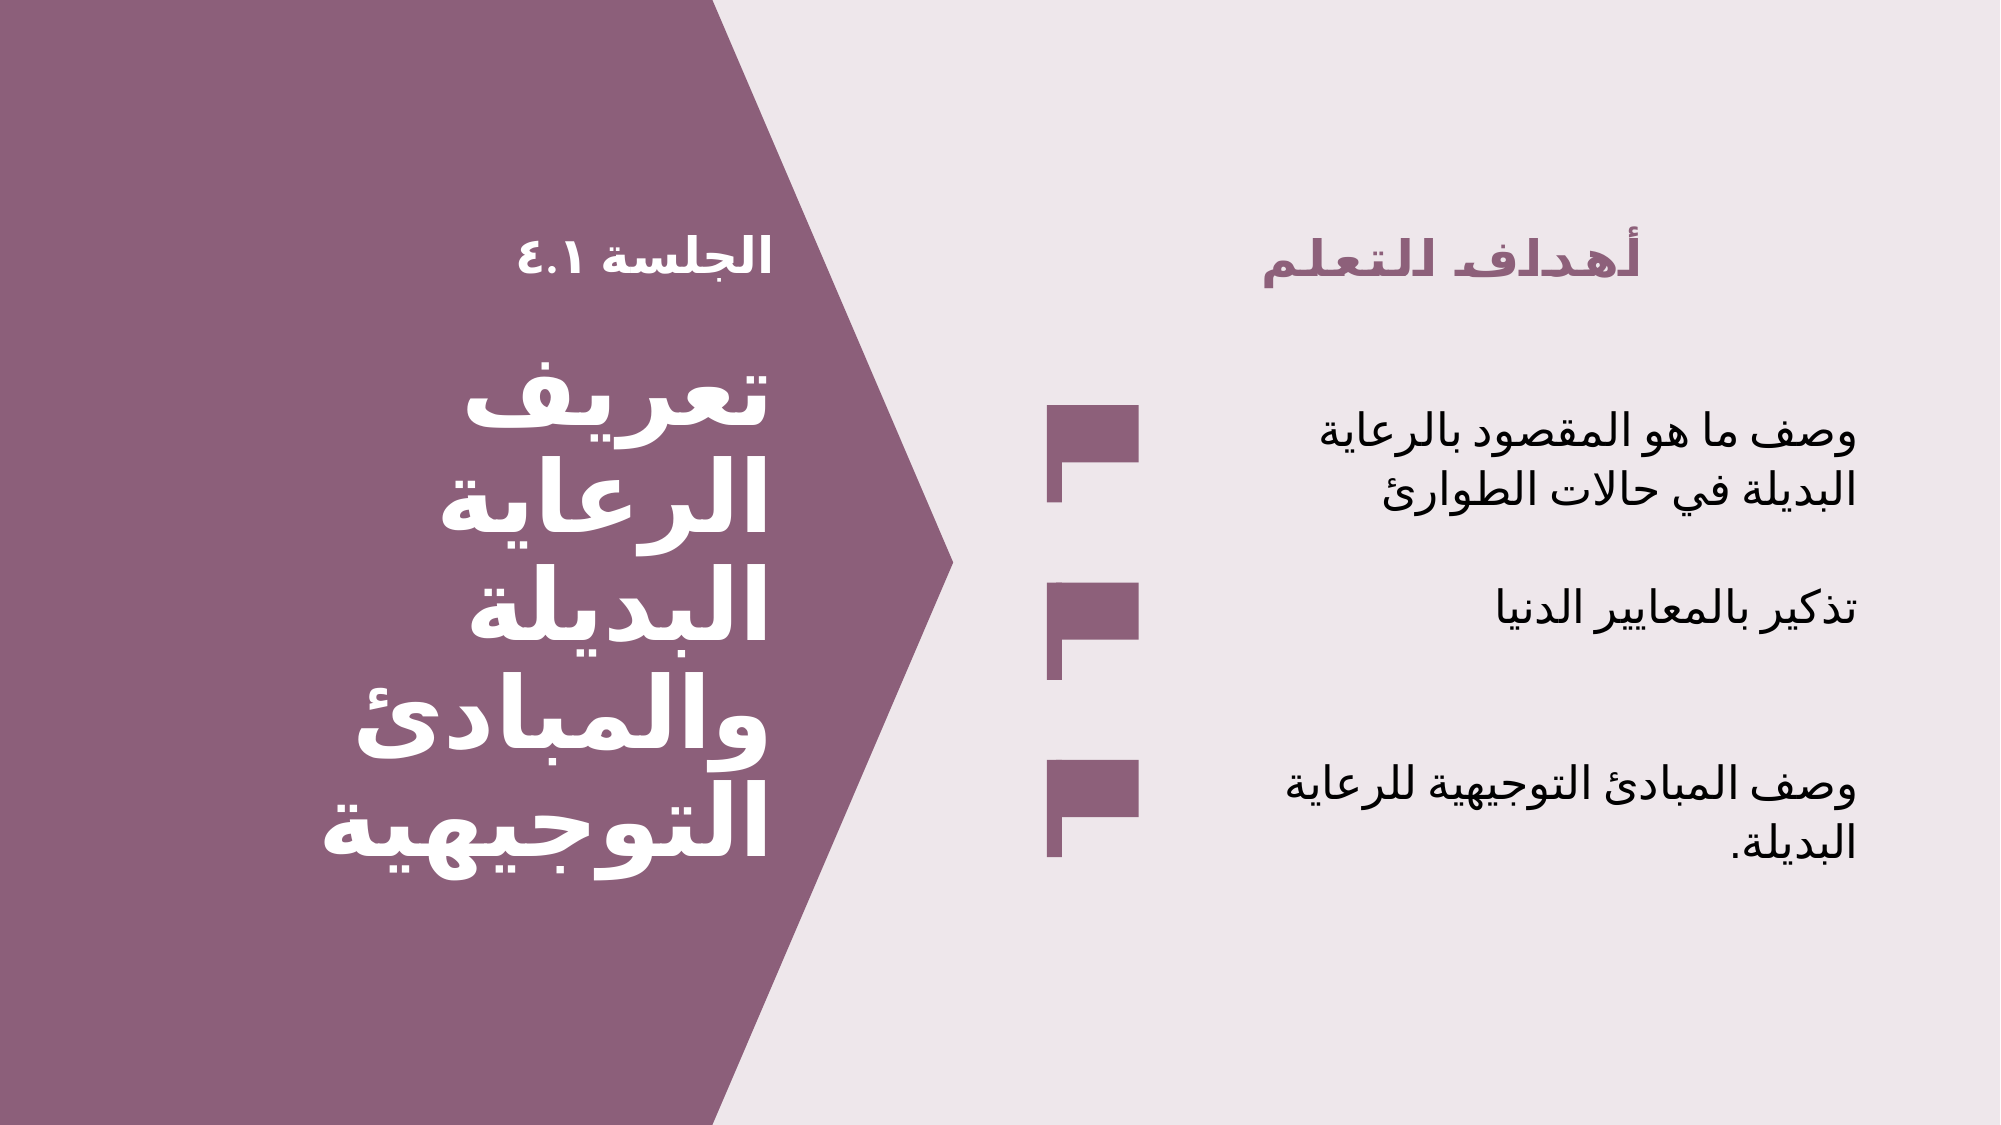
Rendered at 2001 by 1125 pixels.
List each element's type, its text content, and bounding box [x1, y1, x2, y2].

text_box وصف ما هو المقصود بالرعاية البديلة في حالات الطوارئ تذكير بالمعايير الدنيا وصف المبادئ التوجيهية للرعاية البديلة. [1189, 389, 1874, 876]
text_box أهداف التعلم [1046, 219, 1858, 295]
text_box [1046, 404, 1139, 503]
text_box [1046, 582, 1139, 681]
title الجلسة ٤.١ تعريف الرعاية البديلة والمبادئ التوجيهية [130, 508, 790, 601]
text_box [1046, 759, 1139, 858]
